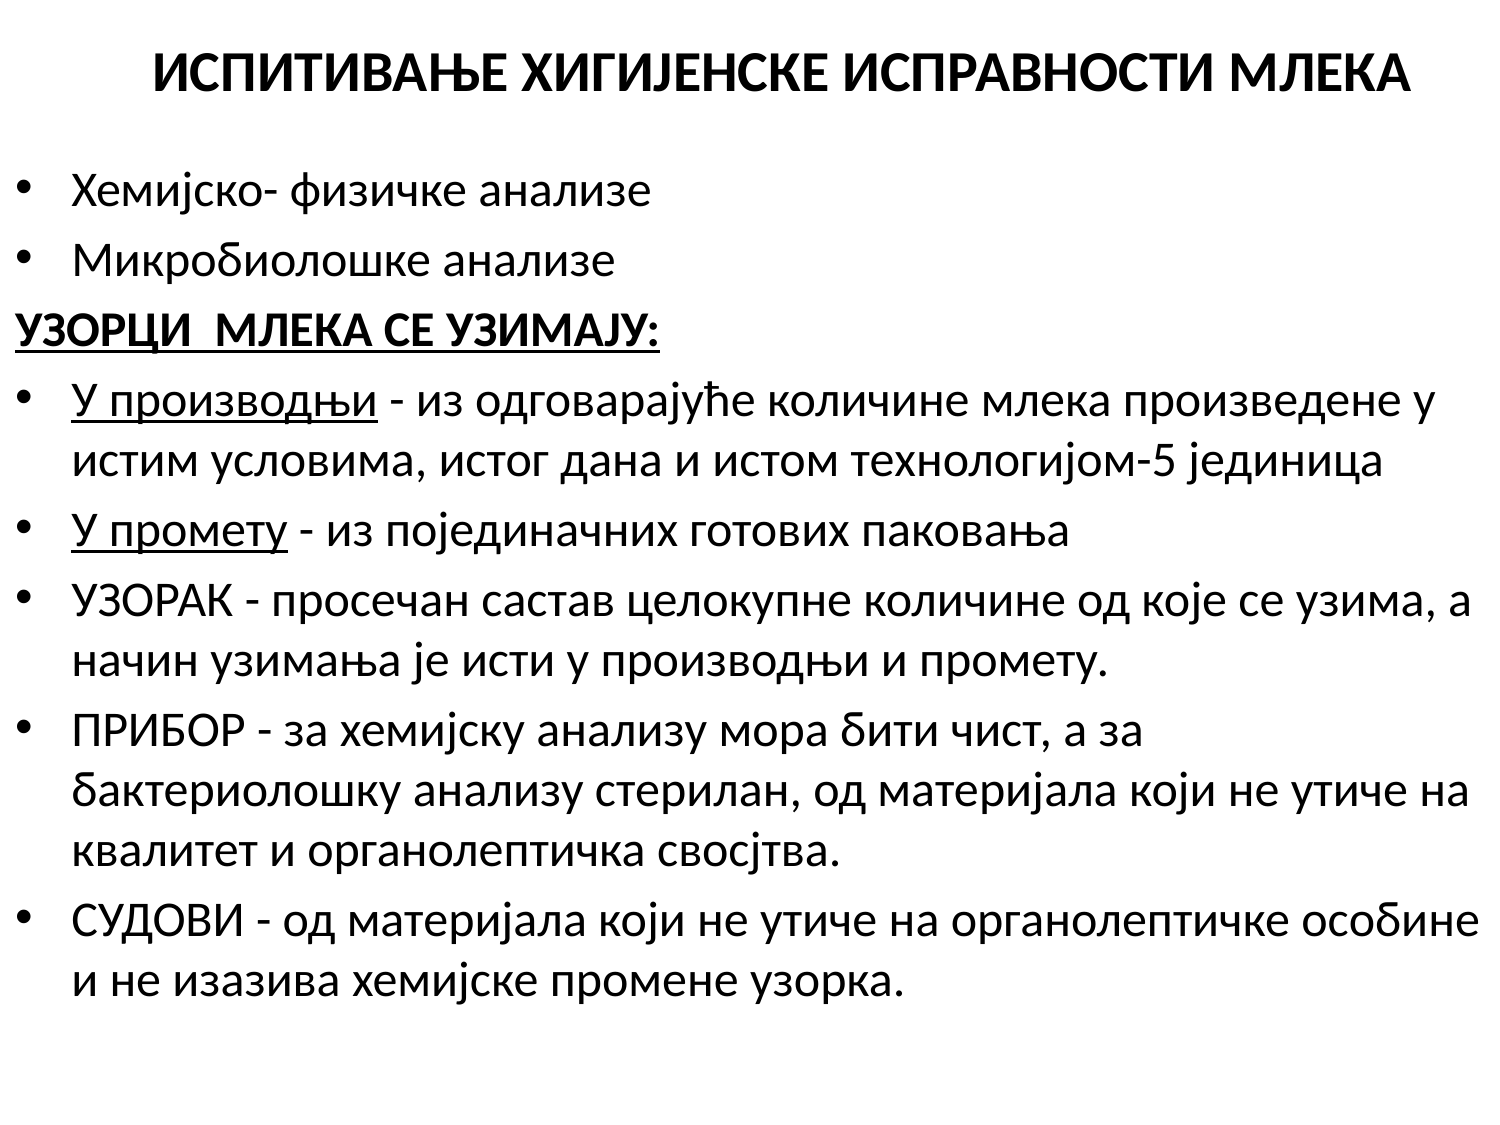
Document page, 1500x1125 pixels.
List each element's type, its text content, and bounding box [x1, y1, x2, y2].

list Хемијско- физичке анализе Микробиолошке анализе УЗОРЦИ МЛЕКА СЕ УЗИМАЈУ: У производњи - из одговарајуће количине млека произведене у истим условима, истог дана и истом технологијом-5 јединица У промету - из појединачних готових паковања УЗОРАК - просечан састав целокупне количине од које се узима, а начин узимања је исти у производњи и промету. ПРИБОР - за хемијску анализу мора бити чист, а за бактериолошку анализу стерилан, од материјала који не утиче на квалитет и органолептичка свосјтва. СУДОВИ - од материјала који не утиче на органолептичке особине и не изазива хемијске промене узорка. [0, 148, 1500, 1125]
title ИСПИТИВАЊЕ ХИГИЈЕНСКЕ ИСПРАВНОСТИ МЛЕКА [100, 0, 1465, 138]
